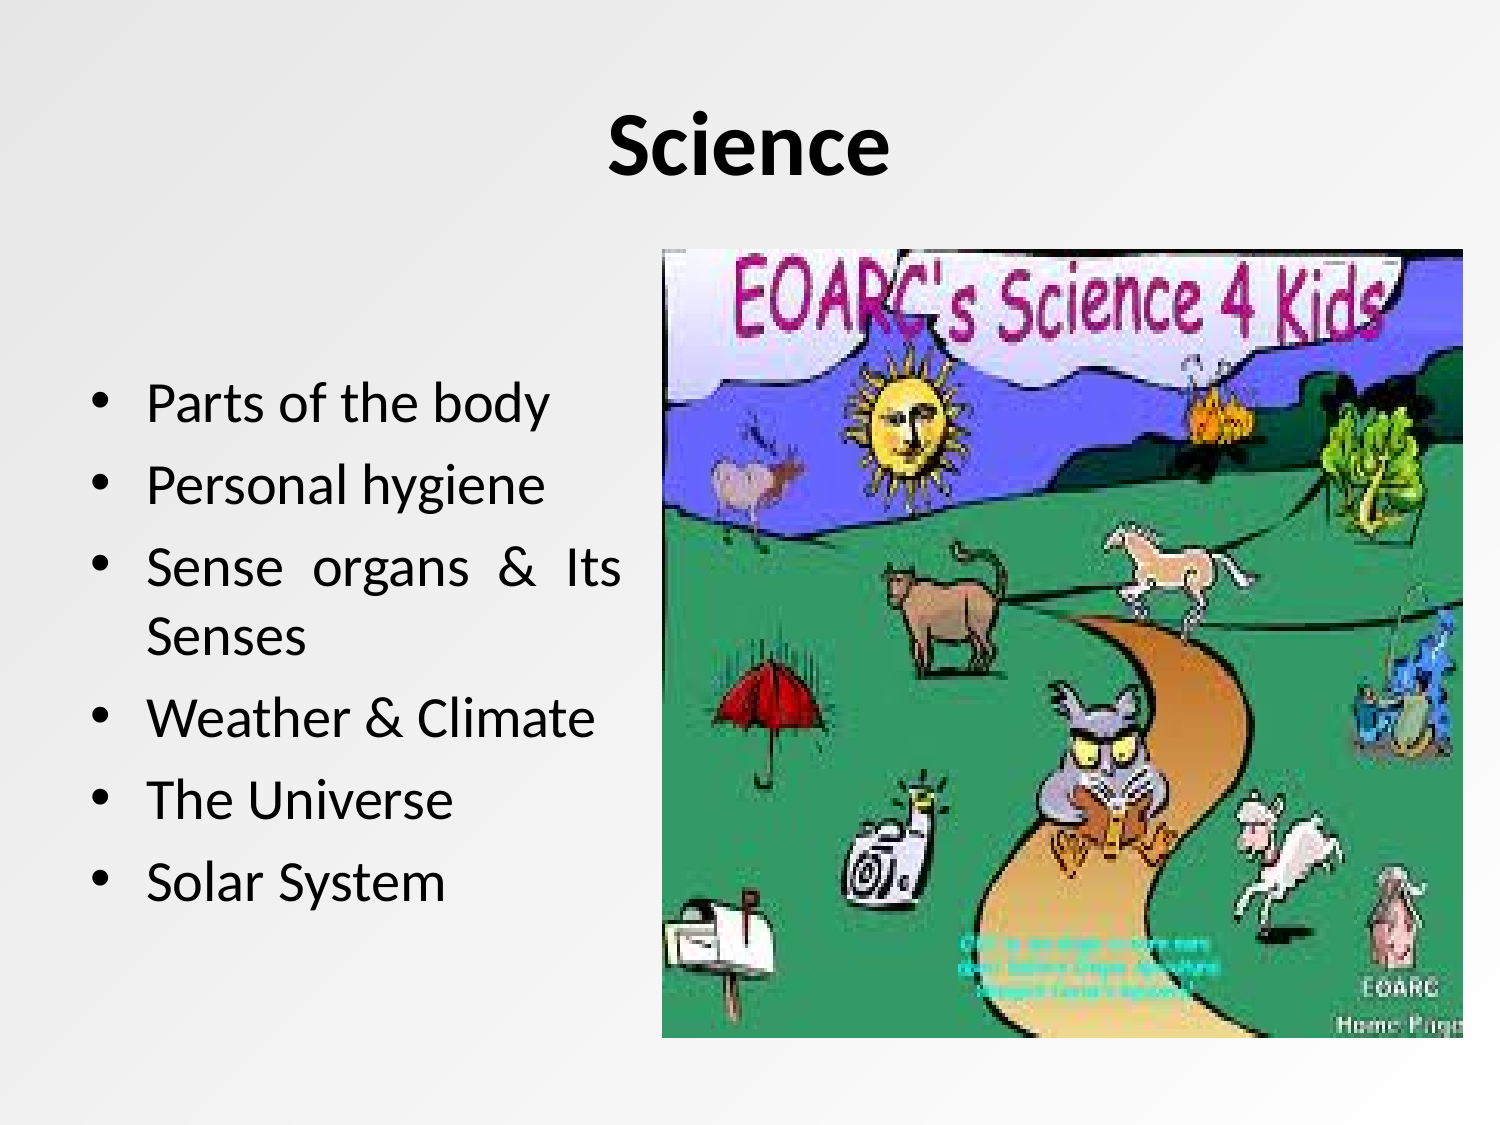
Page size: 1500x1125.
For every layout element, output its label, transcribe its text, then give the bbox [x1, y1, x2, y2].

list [662, 249, 1463, 1038]
title Science [75, 45, 1425, 233]
list Parts of the body Personal hygiene Sense organs & Its Senses Weather & Climate The Universe Solar System [75, 356, 638, 1005]
